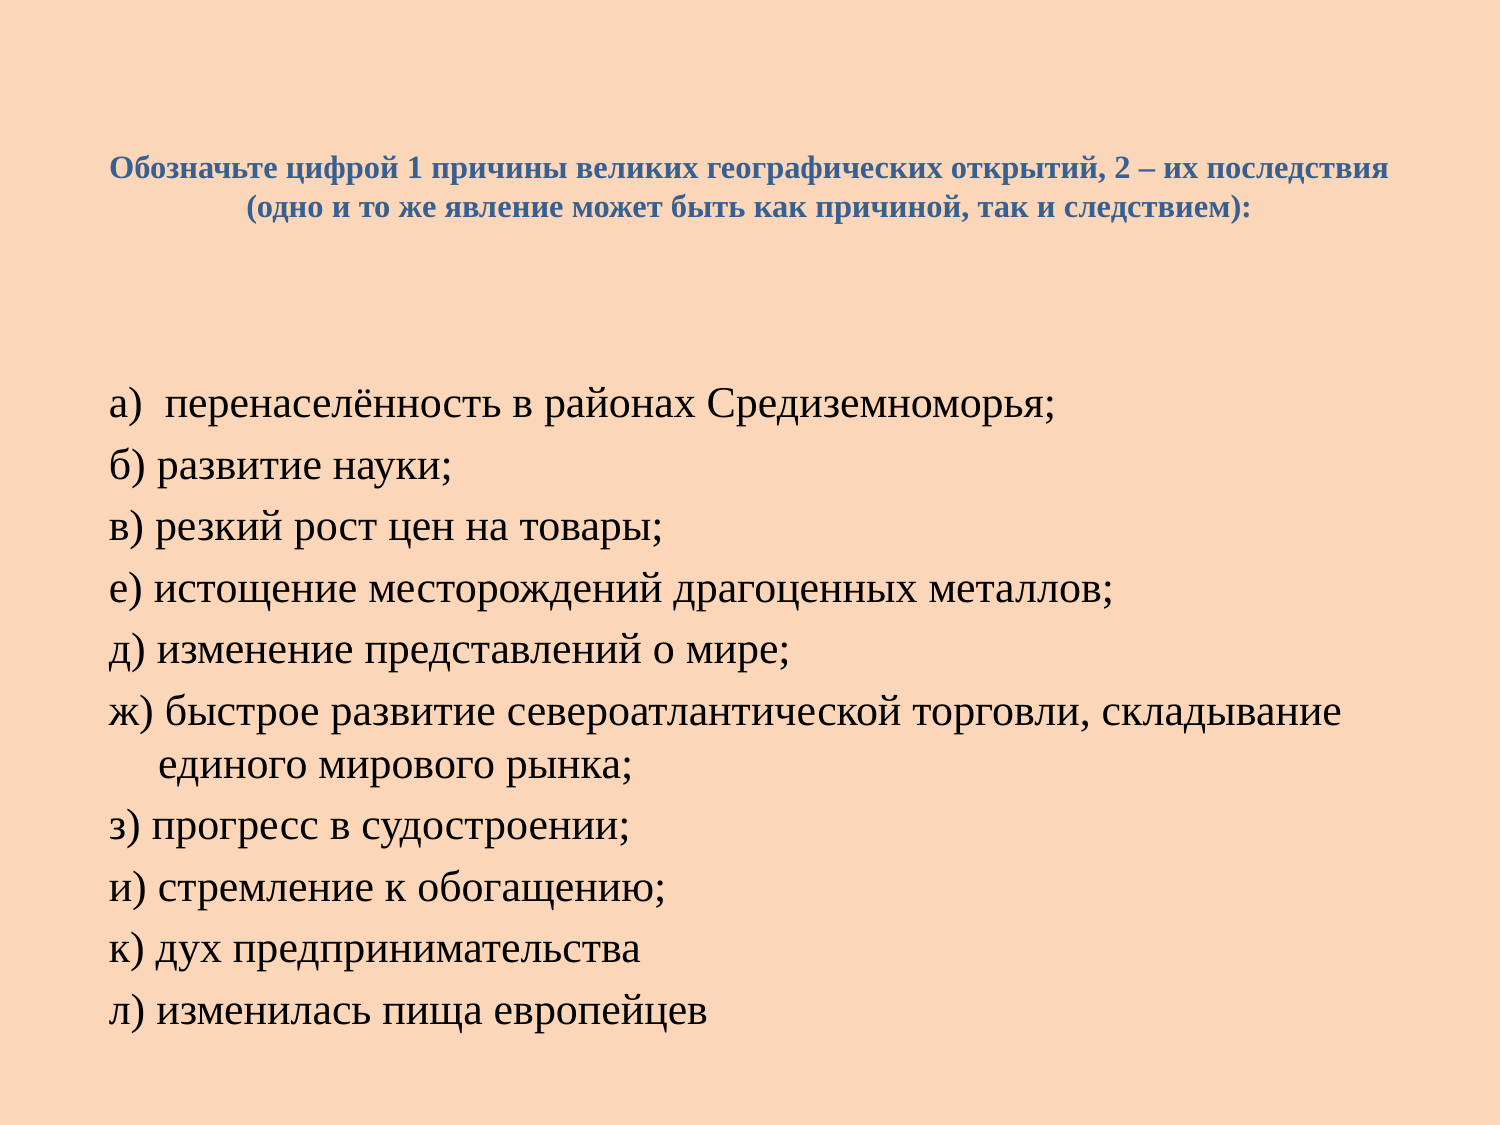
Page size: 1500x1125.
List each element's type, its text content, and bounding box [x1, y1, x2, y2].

title Обозначьте цифрой 1 причины великих географических открытий, 2 – их последствия (одно и то же явление может быть как причиной, так и следствием): [75, 45, 1425, 233]
list а) перенаселённость в районах Средиземноморья; б) развитие науки; в) резкий рост цен на товары; е) истощение месторождений драгоценных металлов; д) изменение представлений о мире; ж) быстрое развитие североатлантической торговли, складывание единого мирового рынка; з) прогресс в судостроении; и) стремление к обогащению; к) дух предпринимательства л) изменилась пища европейцев [93, 339, 1444, 1090]
